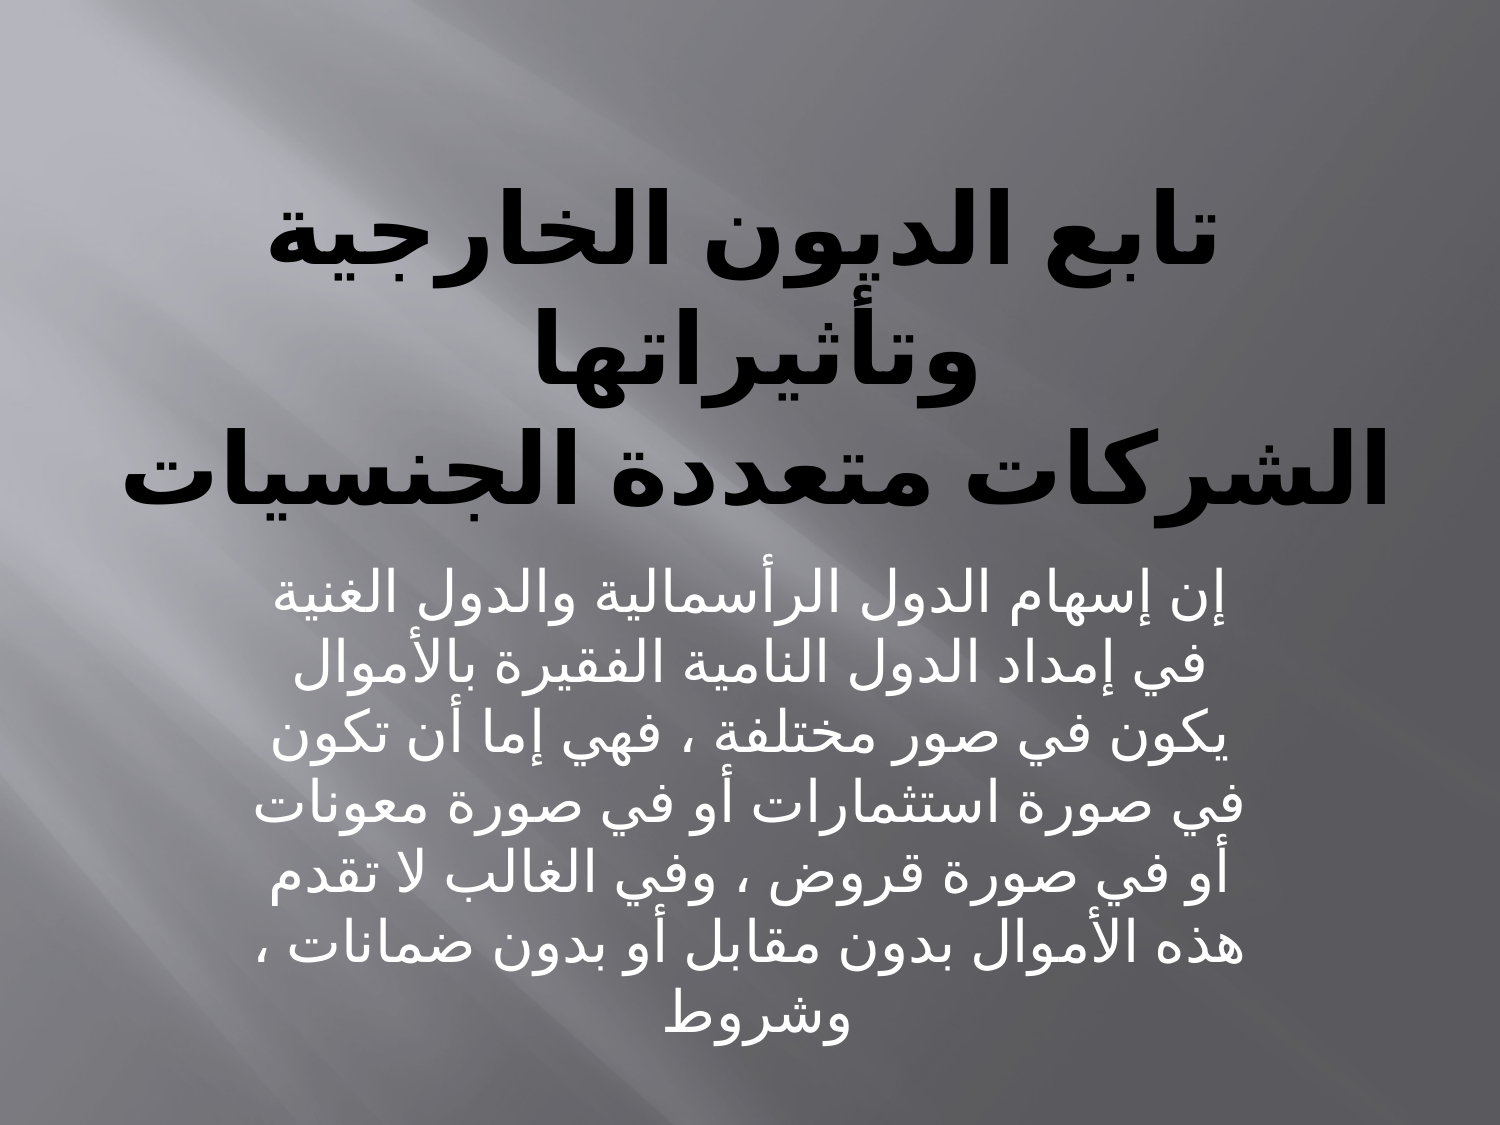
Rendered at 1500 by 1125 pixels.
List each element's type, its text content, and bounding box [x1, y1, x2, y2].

title تابع الديون الخارجية وتأثيراتها الشركات متعددة الجنسيات [69, 82, 1420, 525]
subtitle إن إسهام الدول الرأسمالية والدول الغنية في إمداد الدول النامية الفقيرة بالأموال يكون في صور مختلفة ، فهي إما أن تكون في صورة استثمارات أو في صورة معونات أو في صورة قروض ، وفي الغالب لا تقدم هذه الأموال بدون مقابل أو بدون ضمانات ، وشروط [225, 546, 1275, 961]
